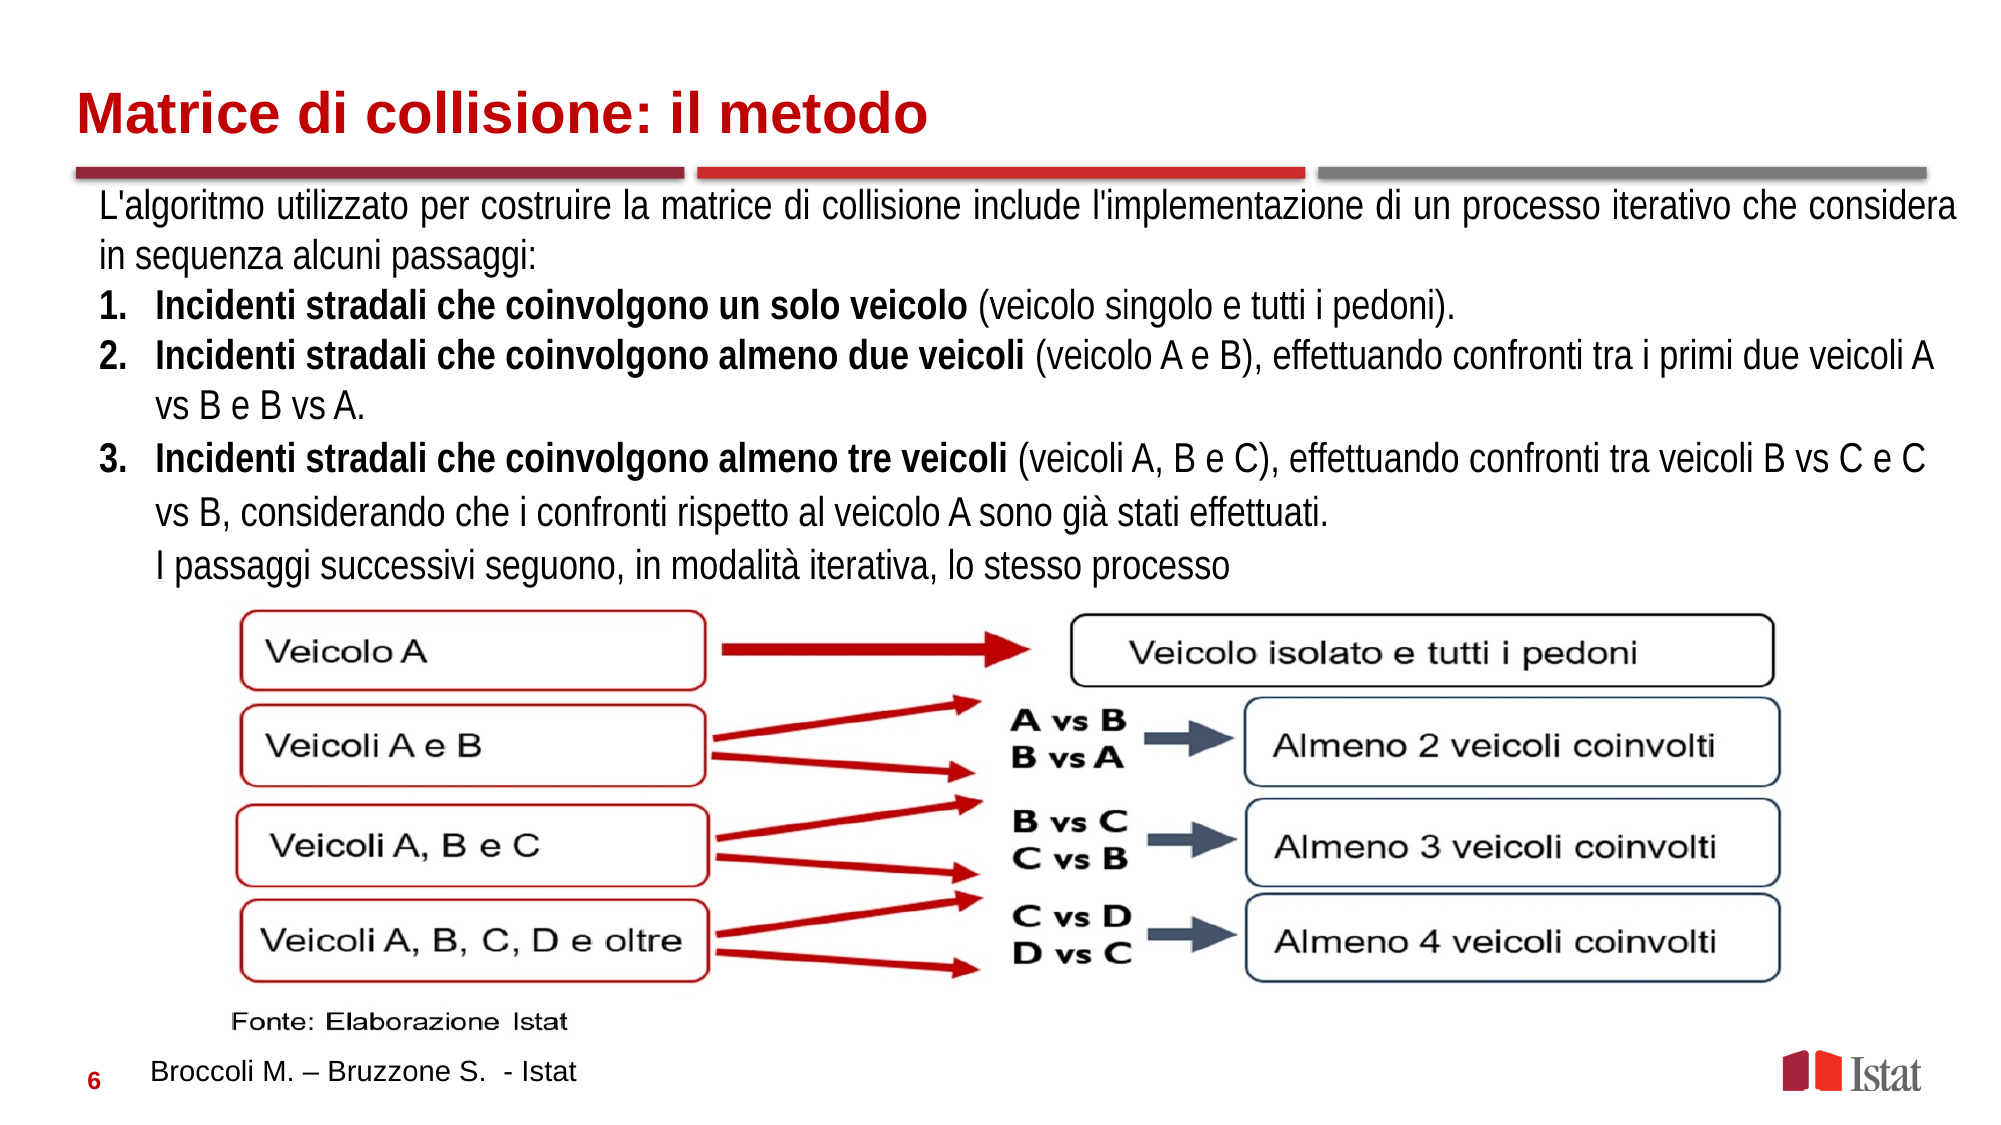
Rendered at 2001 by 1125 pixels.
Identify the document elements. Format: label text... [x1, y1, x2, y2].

text_box L'algoritmo utilizzato per costruire la matrice di collisione include l'implementazione di un processo iterativo che considera in sequenza alcuni passaggi: Incidenti stradali che coinvolgono un solo veicolo (veicolo singolo e tutti i pedoni). Incidenti stradali che coinvolgono almeno due veicoli (veicolo A e B), effettuando confronti tra i primi due veicoli A vs B e B vs A. Incidenti stradali che coinvolgono almeno tre veicoli (veicoli A, B e C), effettuando confronti tra veicoli B vs C e C vs B, considerando che i confronti rispetto al veicolo A sono già stati effettuati. I passaggi successivi seguono, in modalità iterativa, lo stesso processo [84, 170, 1972, 596]
picture [211, 597, 1791, 1050]
slide_number 6 [53, 1049, 136, 1110]
title Matrice di collisione: il metodo [76, 82, 1926, 146]
